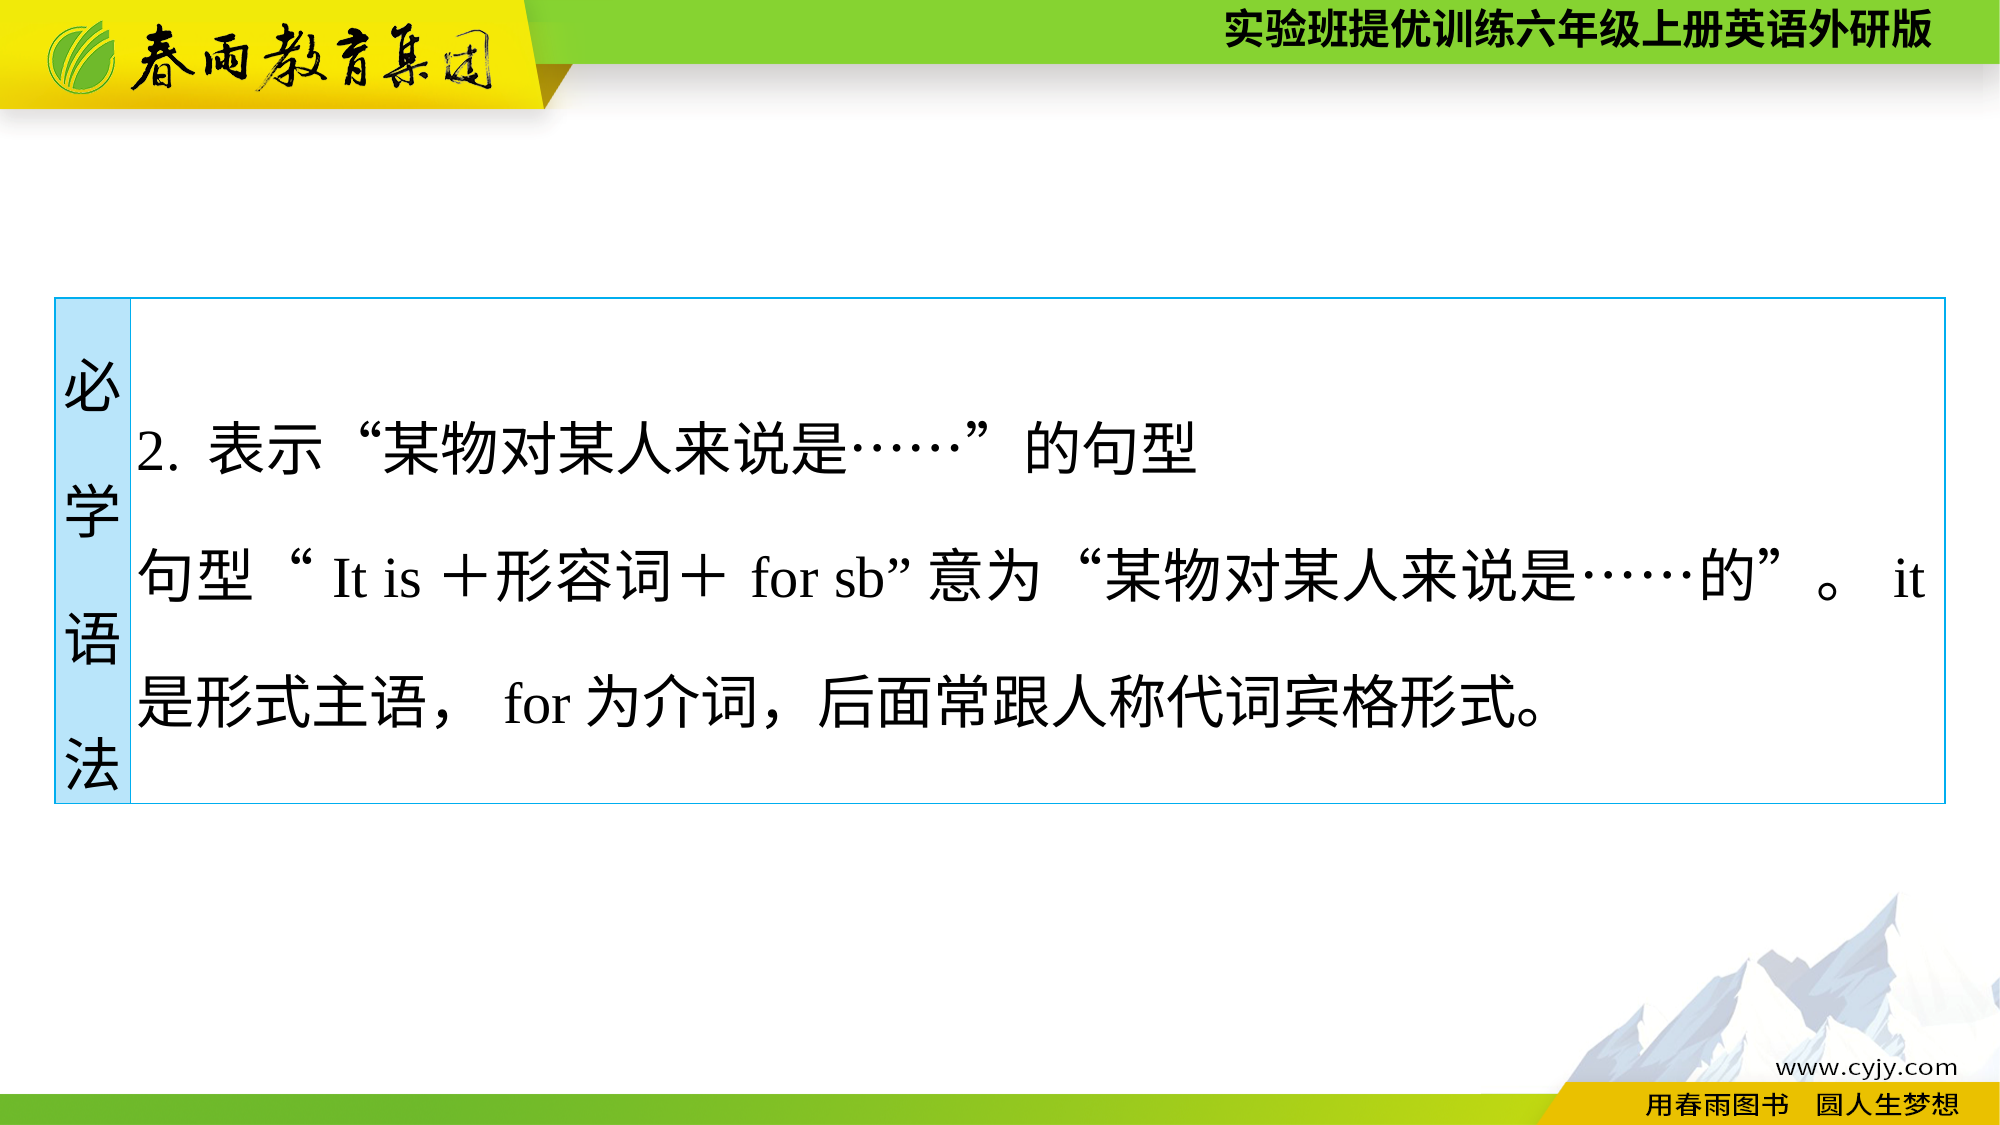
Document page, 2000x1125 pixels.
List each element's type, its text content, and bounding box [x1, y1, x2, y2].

table_header 必 学 语 法 [56, 299, 130, 803]
table_header 2. 表示“某物对某人来说是……”的句型 句型“It is＋形容词＋for sb”意为“某物对某人来说是……的”。it是形式主语，for为介词，后面常跟人称代词宾格形式。 [131, 299, 1944, 803]
picture [0, 0, 2000, 1125]
